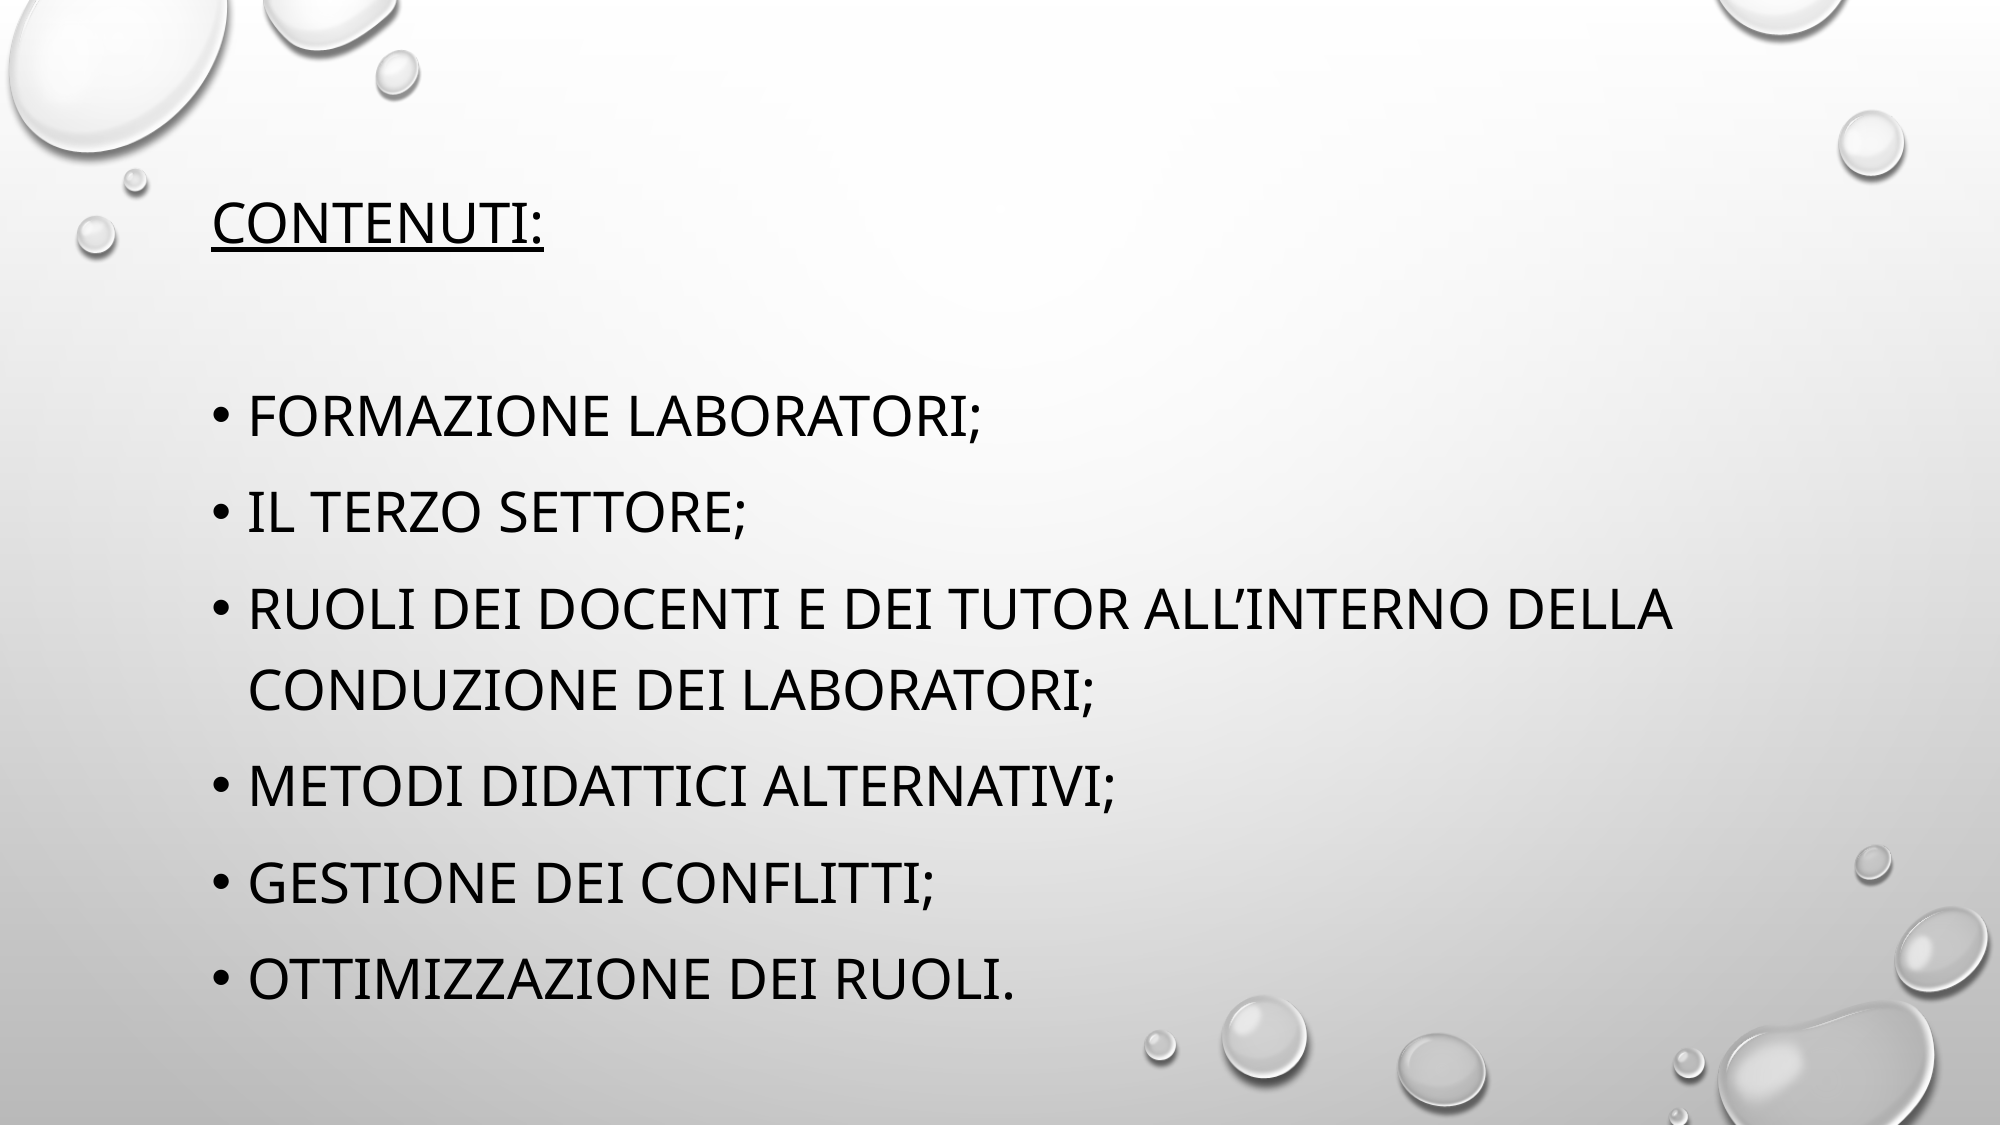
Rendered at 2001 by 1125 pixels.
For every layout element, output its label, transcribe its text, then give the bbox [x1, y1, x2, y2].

picture [0, 0, 2000, 1125]
list Contenuti: Formazione LABORATORI; Il Terzo Settore; Ruoli dei docenti e dei tutor all’interno della conduzione dei laboratori; Metodi didattici alternativi; Gestione dei conflitti; Ottimizzazione dei ruoli. [196, 166, 1922, 1019]
